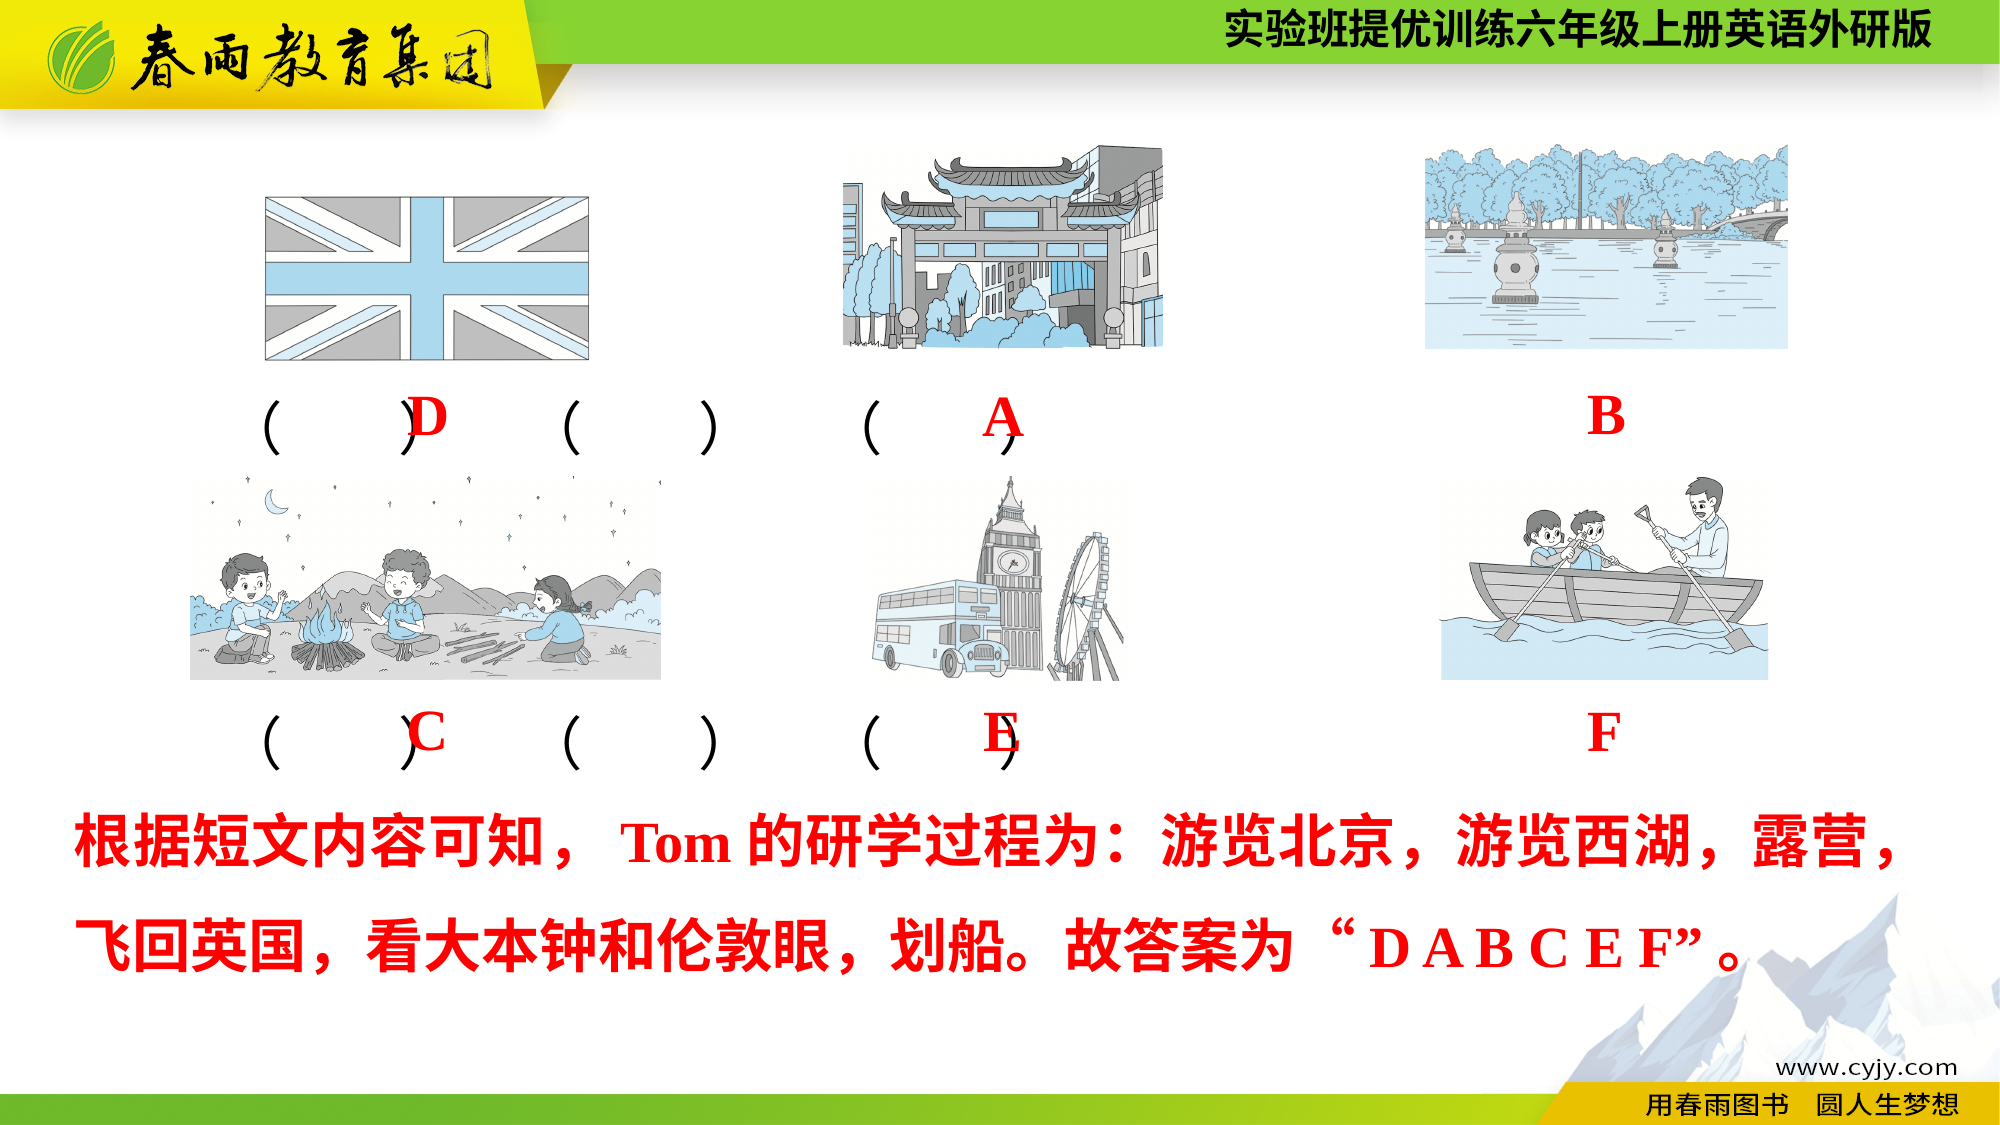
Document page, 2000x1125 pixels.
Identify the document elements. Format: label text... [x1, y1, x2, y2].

text_box D [392, 370, 461, 455]
text_box F [1572, 689, 1636, 762]
picture [0, 0, 2000, 1125]
text_box E [968, 690, 1037, 762]
text_box 根据短文内容可知，Tom的研学过程为：游览北京，游览西湖，露营，飞回英国，看大本钟和伦敦眼，划船。故答案为“D A B C E F”。 [59, 762, 1944, 987]
text_box B [1572, 368, 1660, 454]
text_box C [391, 689, 460, 762]
text_box A [967, 370, 1036, 456]
list （ ） （ ） （ ） （ ） （ ） （ ） [59, 349, 1944, 762]
